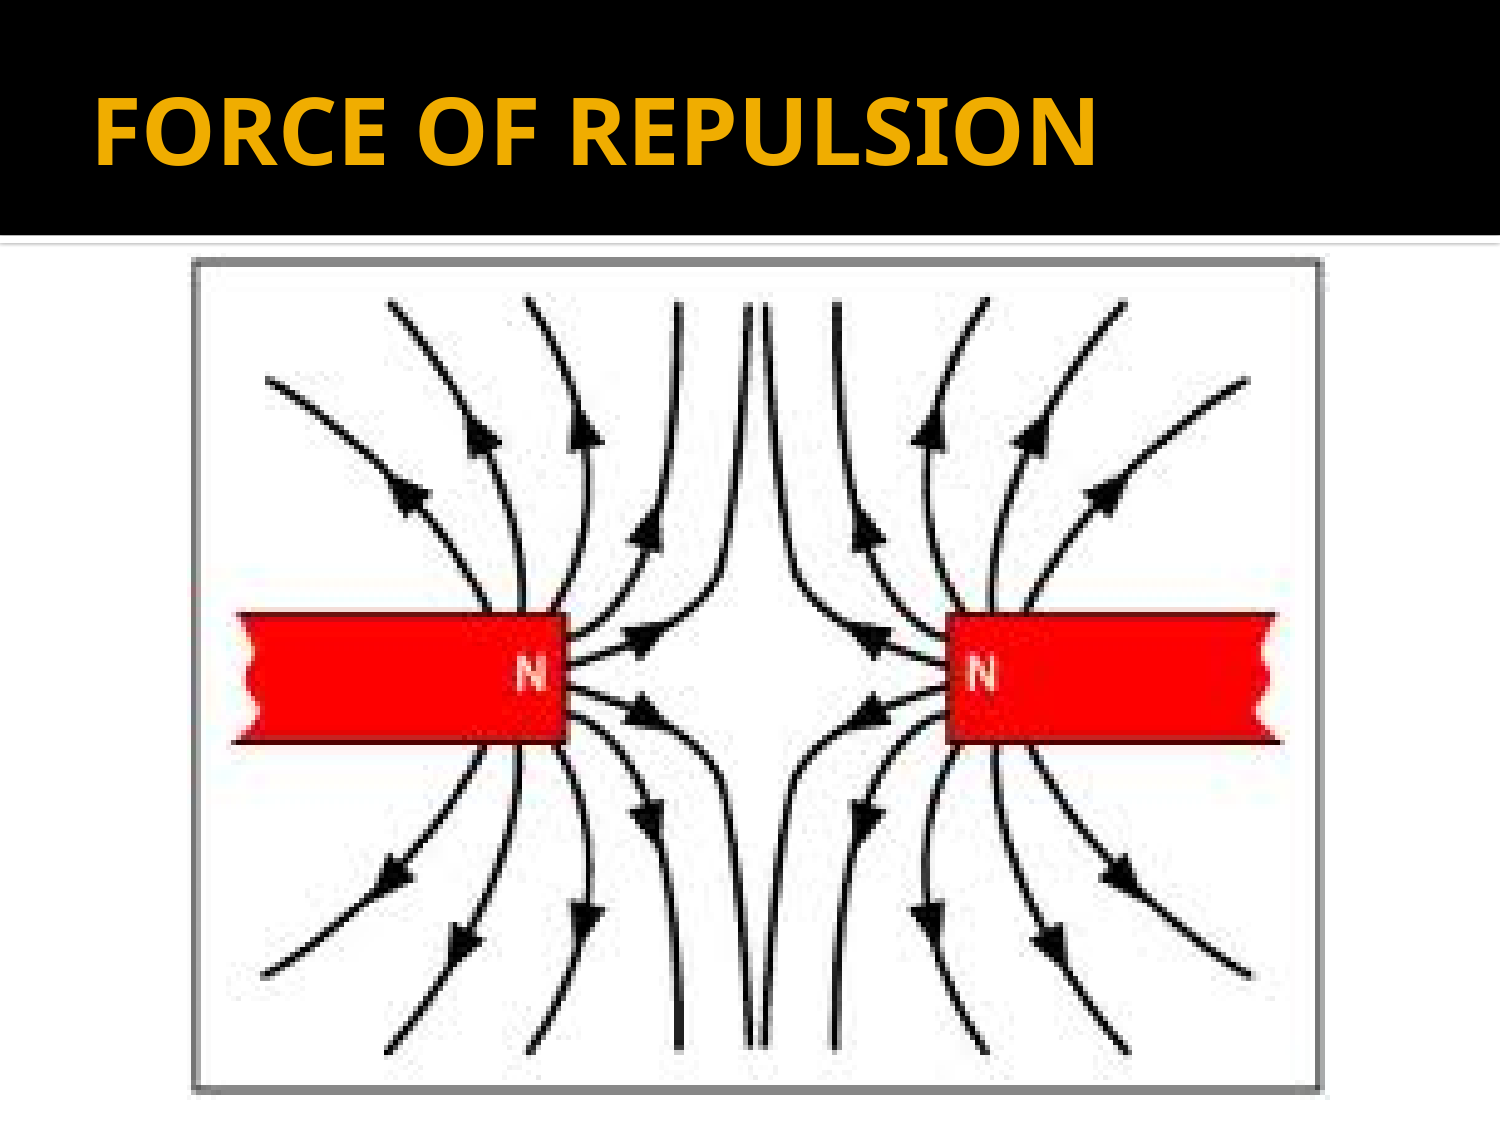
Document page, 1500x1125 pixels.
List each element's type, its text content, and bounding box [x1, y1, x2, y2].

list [187, 253, 1330, 1100]
title FORCE OF REPULSION [75, 25, 1425, 231]
